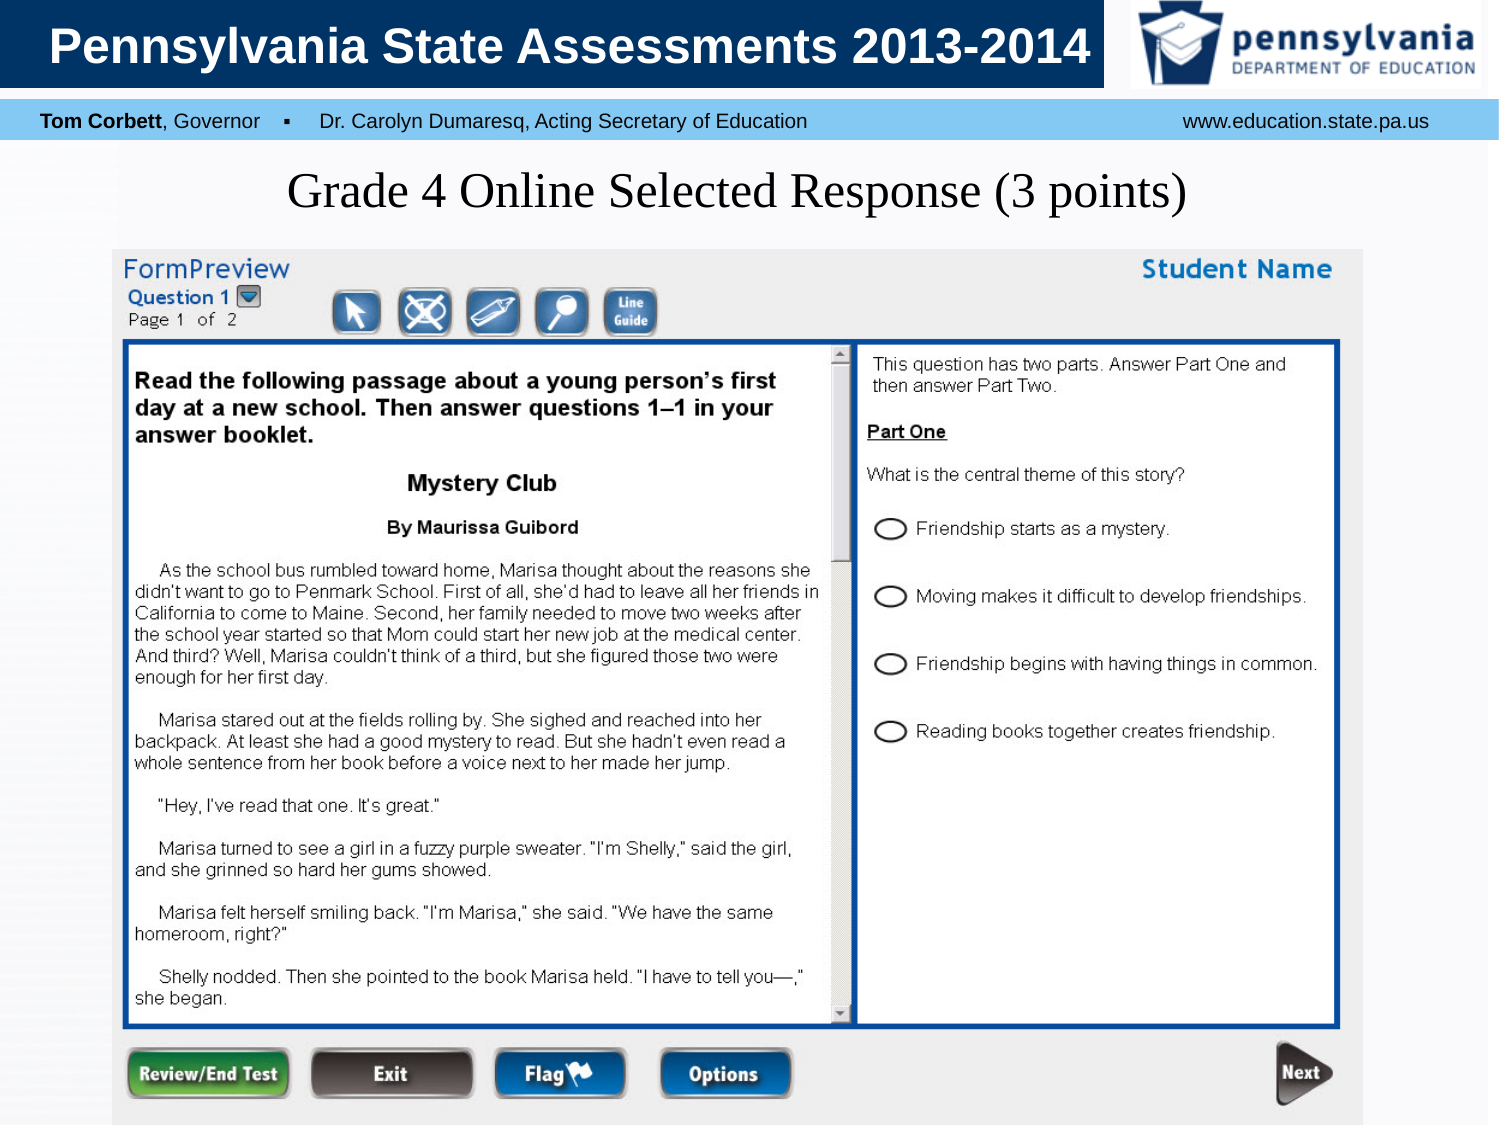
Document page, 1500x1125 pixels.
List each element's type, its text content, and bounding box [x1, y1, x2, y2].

list Grade 4 Online Selected Response (3 points) [62, 149, 1413, 263]
picture [0, 0, 1488, 99]
picture [0, 140, 1488, 1125]
